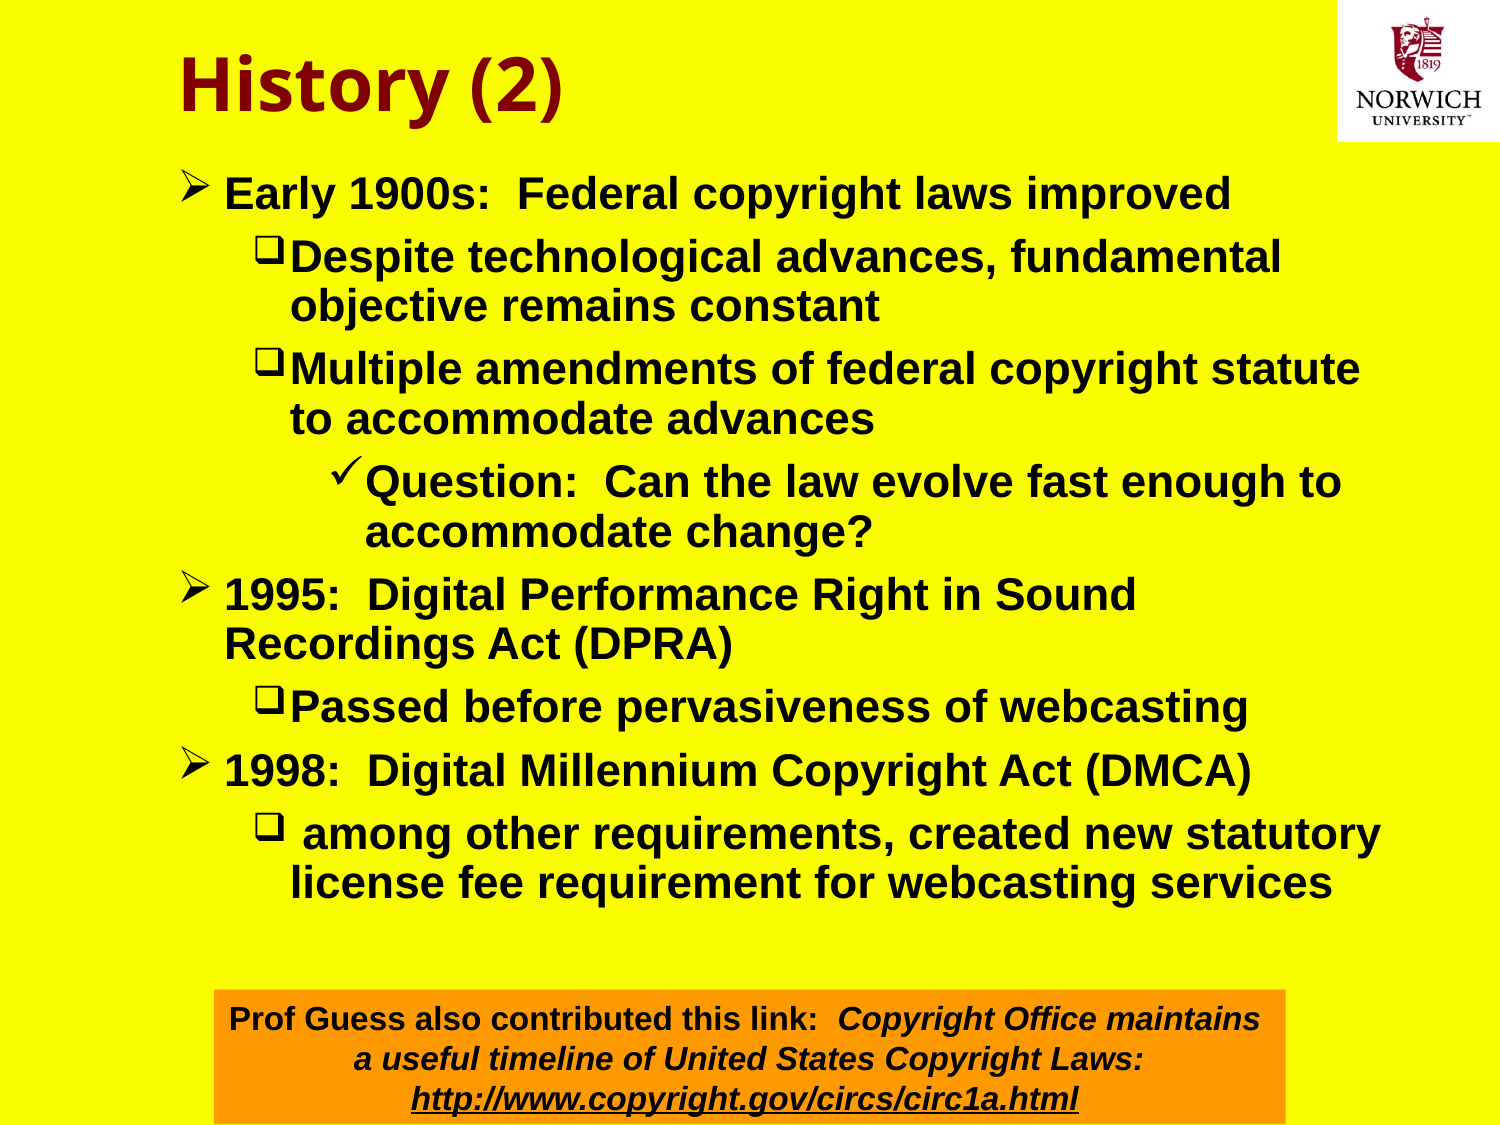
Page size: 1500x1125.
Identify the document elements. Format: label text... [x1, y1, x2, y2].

text_box Prof Guess also contributed this link: Copyright Office maintains a useful timeline of United States Copyright Laws: http://www.copyright.gov/circs/circ1a.html [213, 989, 1286, 1124]
title History (2) [161, 24, 1339, 151]
picture [1337, 0, 1500, 142]
list Early 1900s: Federal copyright laws improved Despite technological advances, fundamental objective remains constant Multiple amendments of federal copyright statute to accommodate advances Question: Can the law evolve fast enough to accommodate change? 1995: Digital Performance Right in Sound Recordings Act (DPRA) Passed before pervasiveness of webcasting 1998: Digital Millennium Copyright Act (DMCA) among other requirements, created new statutory license fee requirement for webcasting services [161, 161, 1414, 1051]
